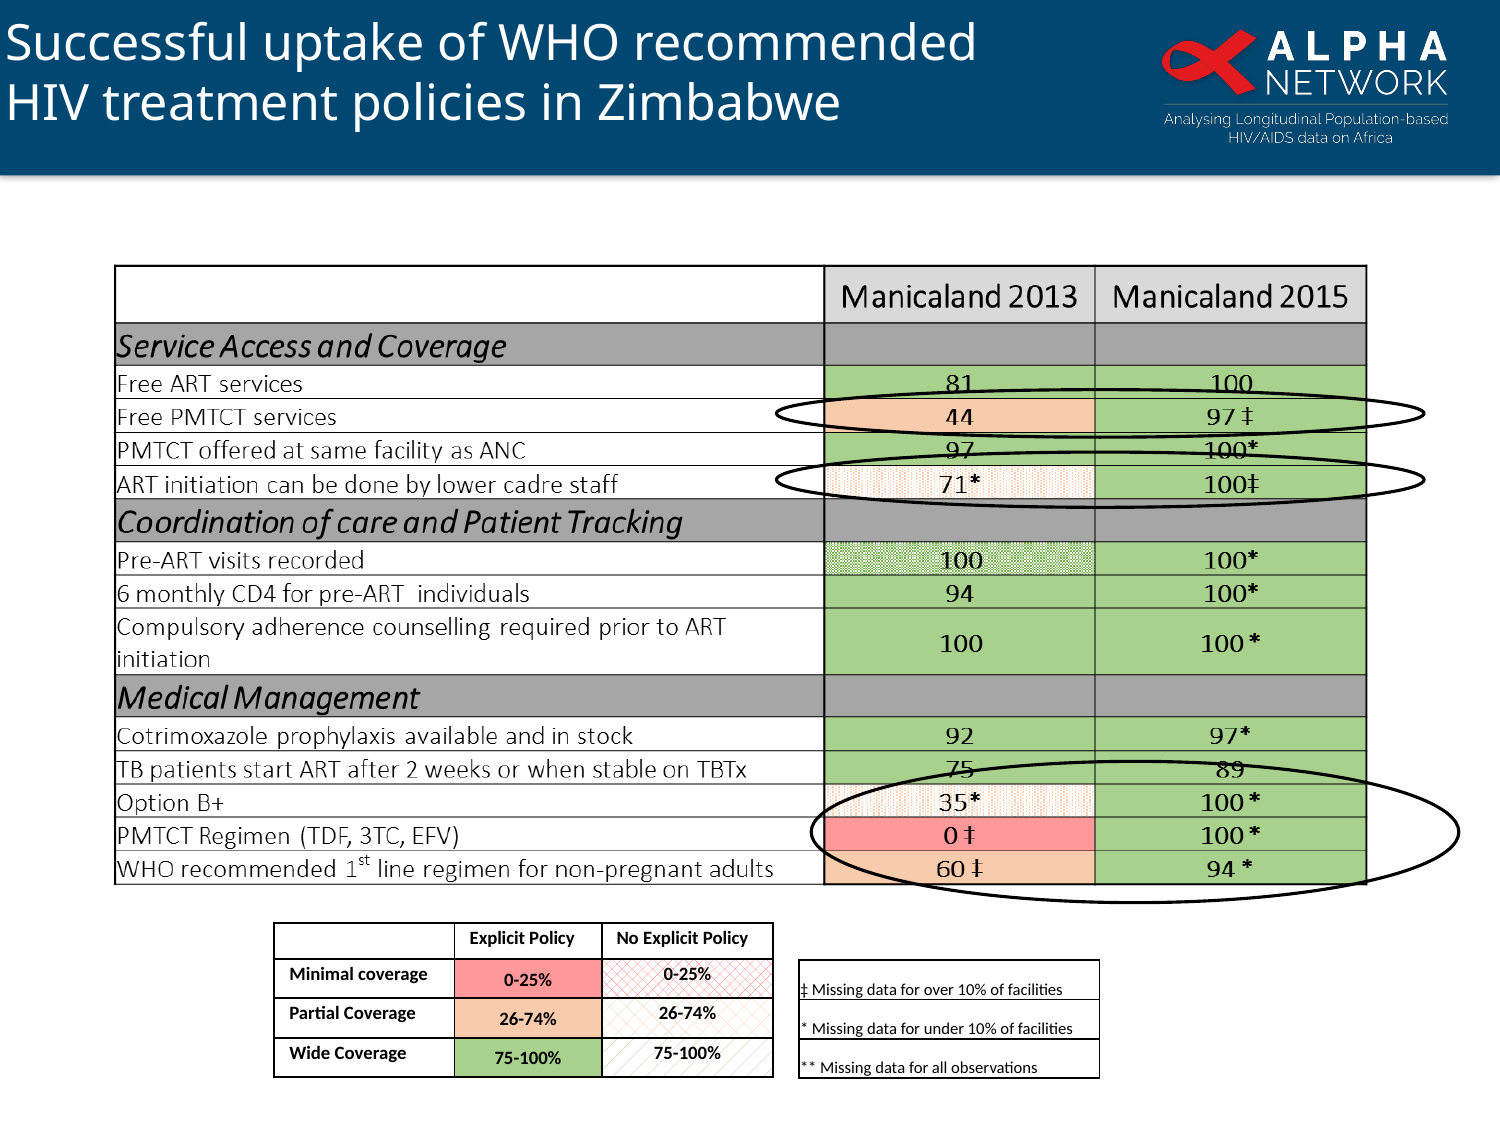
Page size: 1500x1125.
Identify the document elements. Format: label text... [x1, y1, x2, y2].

table_cell Partial Coverage [275, 999, 454, 1037]
text_box [1374, 782, 1461, 882]
table_header Explicit Policy [455, 924, 601, 958]
title Successful uptake of WHO recommended HIV treatment policies in Zimbabwe [0, 2, 1285, 221]
table_header ‡ Missing data for over 10% of facilities [800, 961, 1099, 999]
picture [1285, 23, 1448, 143]
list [112, 262, 1369, 900]
text_box [1374, 462, 1427, 497]
table_cell 26-74% [603, 999, 772, 1037]
table_cell 75-100% [603, 1039, 772, 1076]
table_cell 0-25% [455, 960, 601, 997]
table_header [275, 924, 454, 958]
table_header No Explicit Policy [603, 924, 772, 958]
table_cell 75-100% [455, 1039, 601, 1076]
table_cell ** Missing data for all observations [800, 1040, 1099, 1077]
table_cell 26-74% [455, 999, 601, 1037]
table_cell 0-25% [603, 960, 772, 997]
table_cell Wide Coverage [275, 1039, 454, 1076]
table_cell Minimal coverage [275, 960, 454, 997]
table_cell * Missing data for under 10% of facilities [800, 1000, 1099, 1038]
text_box [1374, 398, 1426, 429]
